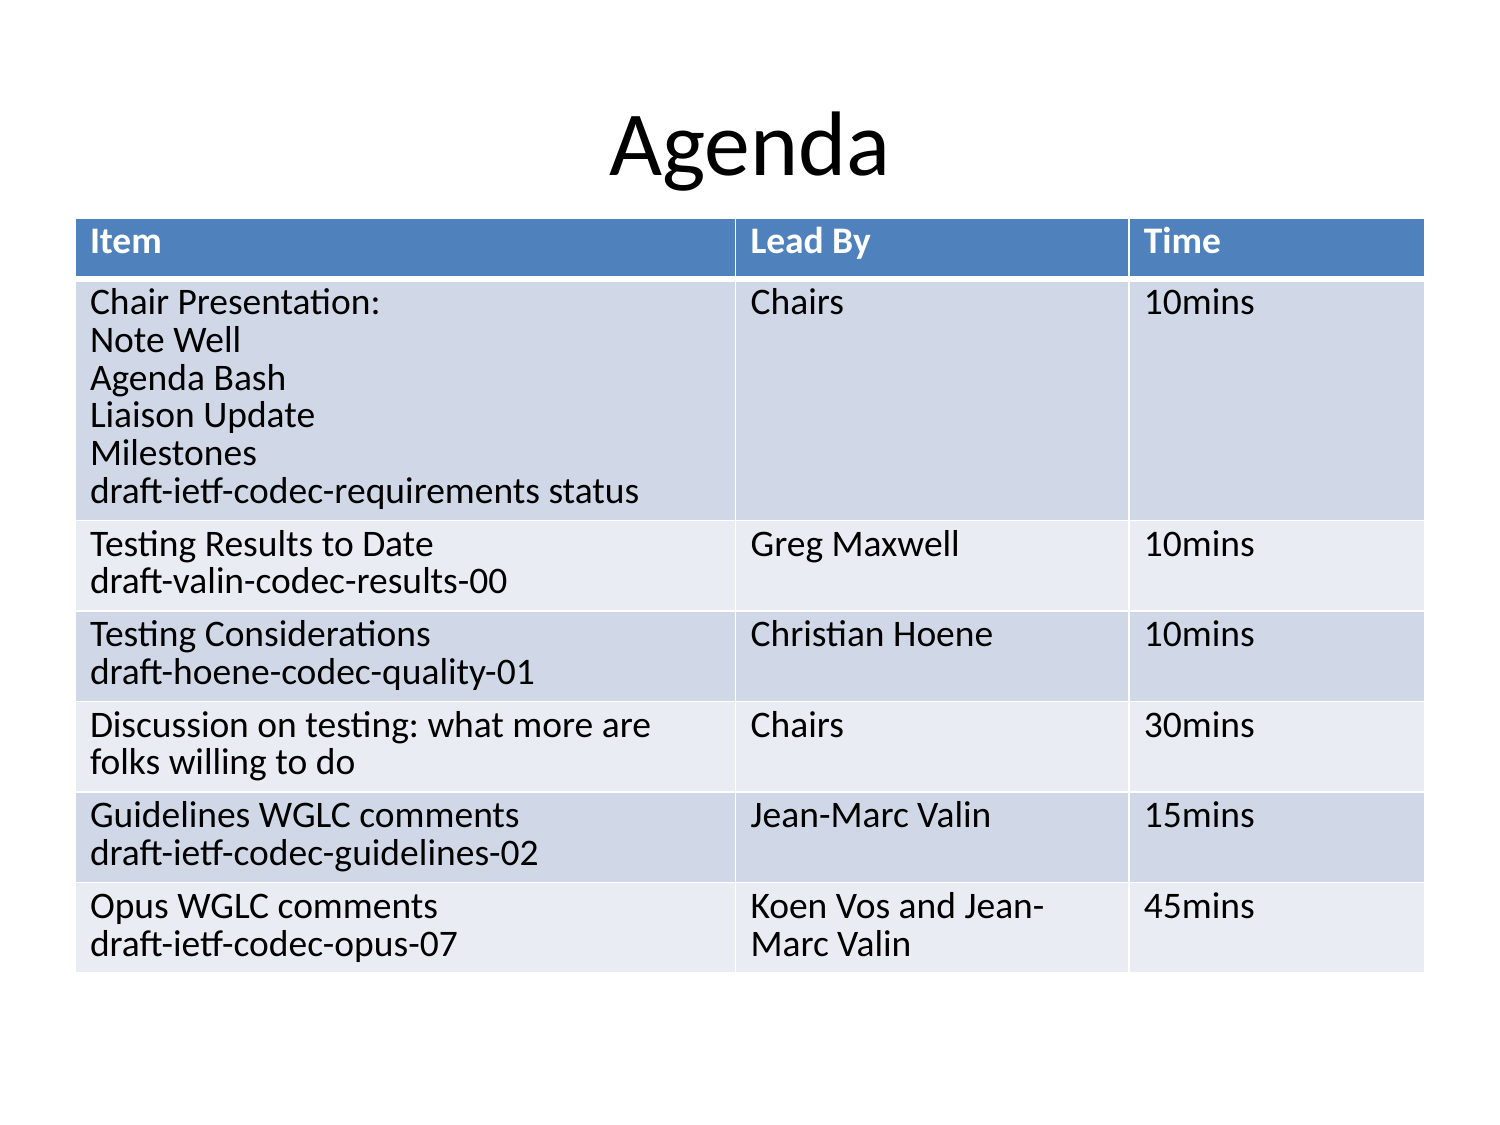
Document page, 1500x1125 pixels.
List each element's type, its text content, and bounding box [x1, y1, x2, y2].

table_cell Testing Considerations draft-hoene-codec-quality-01 [76, 612, 735, 701]
title Agenda [75, 45, 1425, 217]
table_cell Discussion on testing: what more are folks willing to do [76, 702, 735, 791]
table_cell Chairs [736, 282, 1128, 520]
table_header Item [76, 219, 735, 276]
table_cell Opus WGLC comments draft-ietf-codec-opus-07 [76, 883, 735, 972]
table_cell Guidelines WGLC comments draft-ietf-codec-guidelines-02 [76, 793, 735, 882]
table_cell Greg Maxwell [736, 521, 1128, 610]
table_header Time [1130, 219, 1424, 276]
table_header Lead By [736, 219, 1128, 276]
table_cell Chairs [736, 702, 1128, 791]
table_cell Testing Results to Date draft-valin-codec-results-00 [76, 521, 735, 610]
table_cell 10mins [1130, 521, 1424, 610]
table_cell 10mins [1130, 612, 1424, 701]
table_cell Koen Vos and Jean-Marc Valin [736, 883, 1128, 972]
table_cell Chair Presentation: Note Well Agenda Bash Liaison Update Milestones draft-ietf-codec-requirements status [76, 282, 735, 520]
table_cell Christian Hoene [736, 612, 1128, 701]
table_cell 10mins [1130, 282, 1424, 520]
table_cell 45mins [1130, 883, 1424, 972]
table_cell 30mins [1130, 702, 1424, 791]
table_cell Jean-Marc Valin [736, 793, 1128, 882]
table_cell 15mins [1130, 793, 1424, 882]
